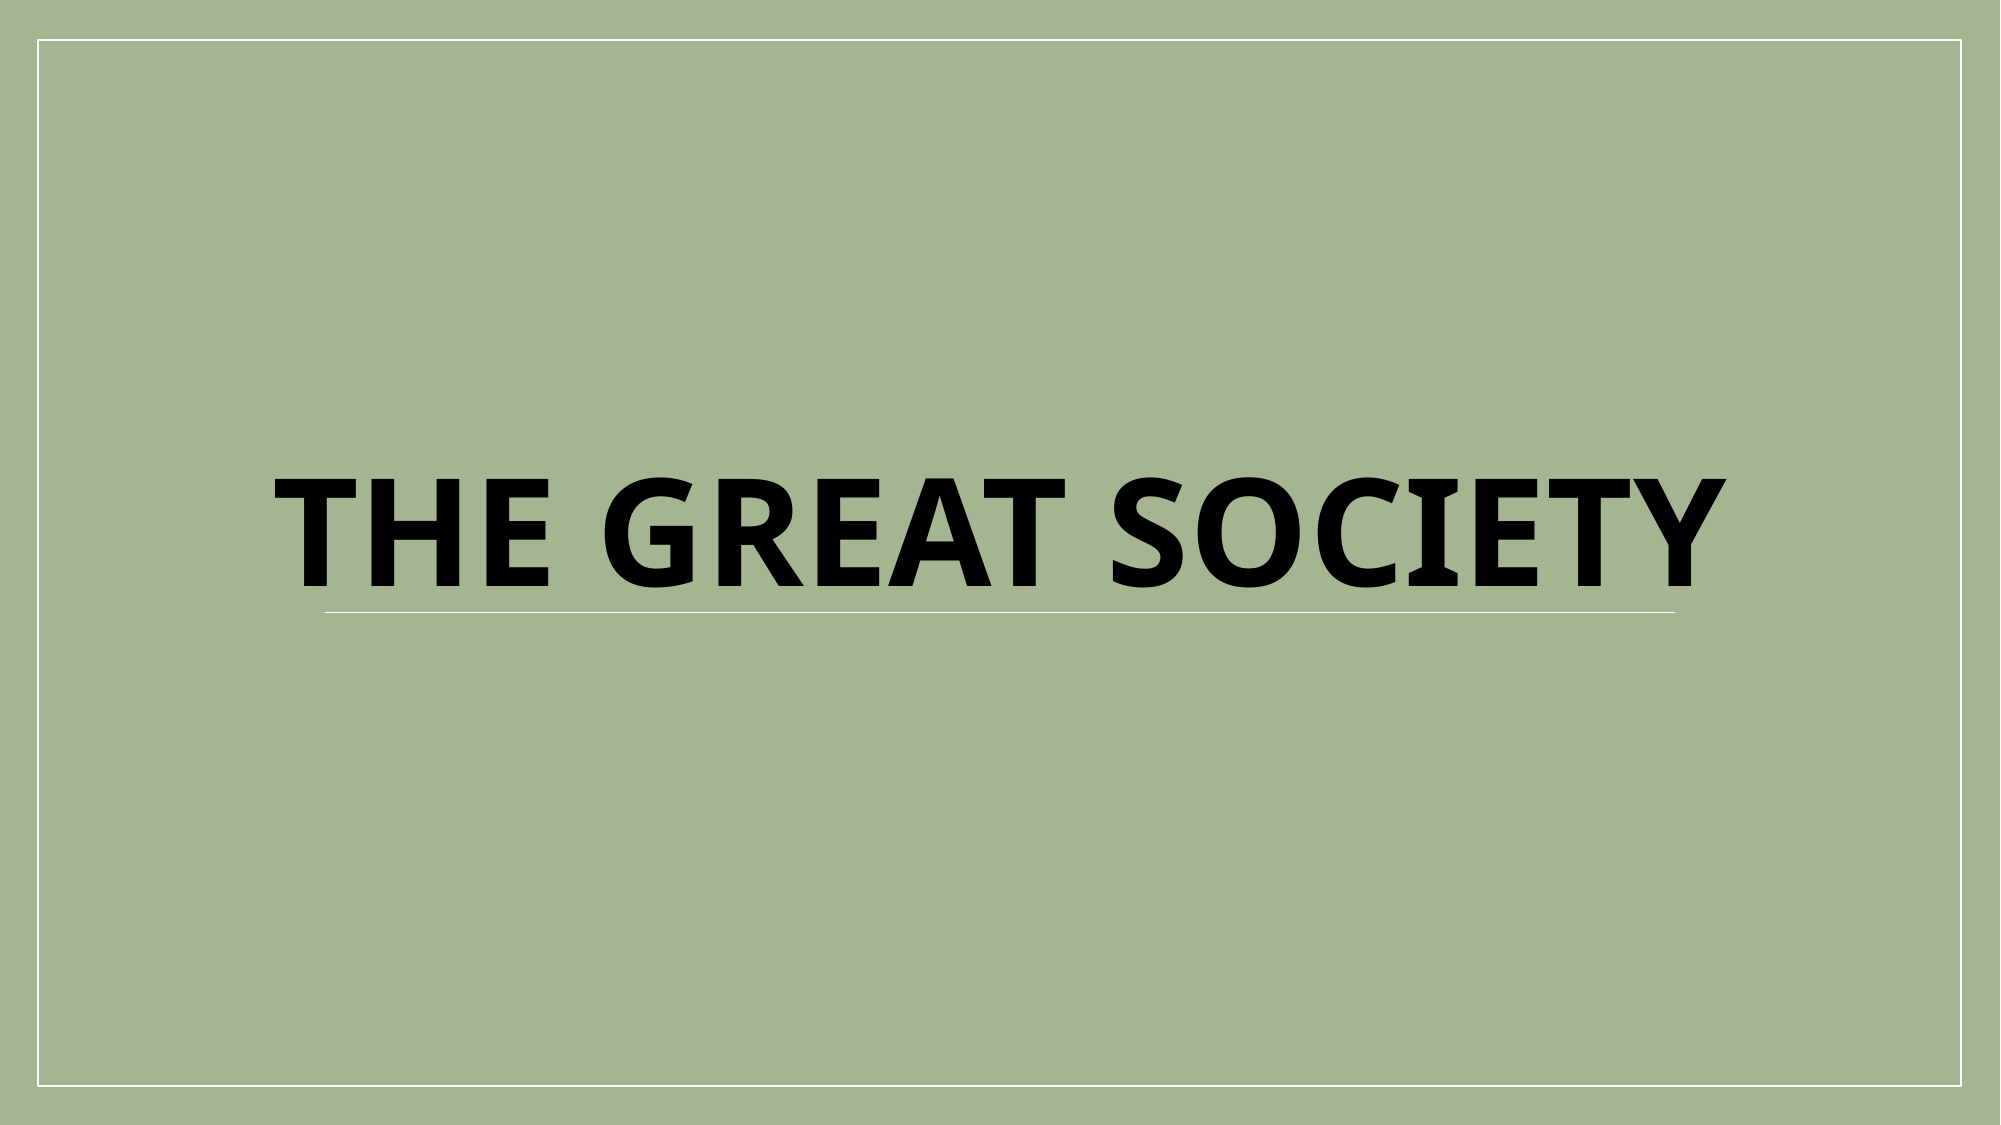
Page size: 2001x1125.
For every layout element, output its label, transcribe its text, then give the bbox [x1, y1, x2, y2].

title THE GREAT SOCIETY [182, 144, 1818, 625]
